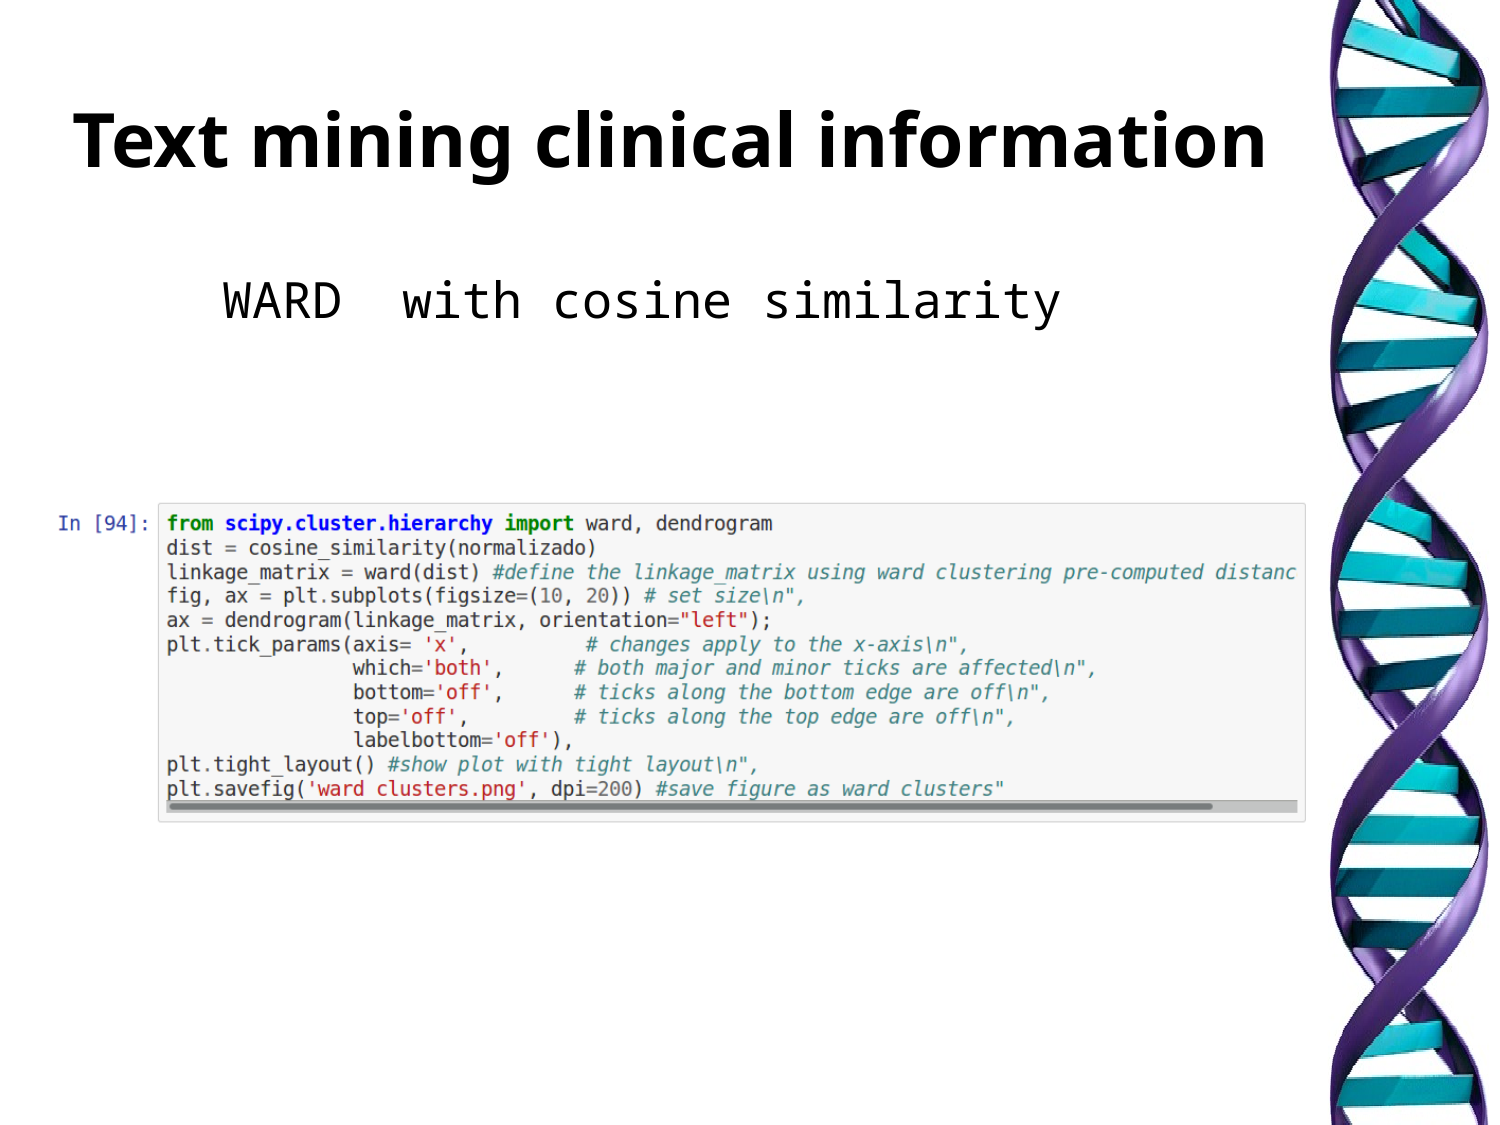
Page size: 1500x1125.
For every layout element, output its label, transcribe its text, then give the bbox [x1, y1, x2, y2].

picture [51, 0, 1500, 1125]
text_box WARD with cosine similarity [207, 253, 1170, 350]
title Text mining clinical information [19, 46, 1317, 229]
